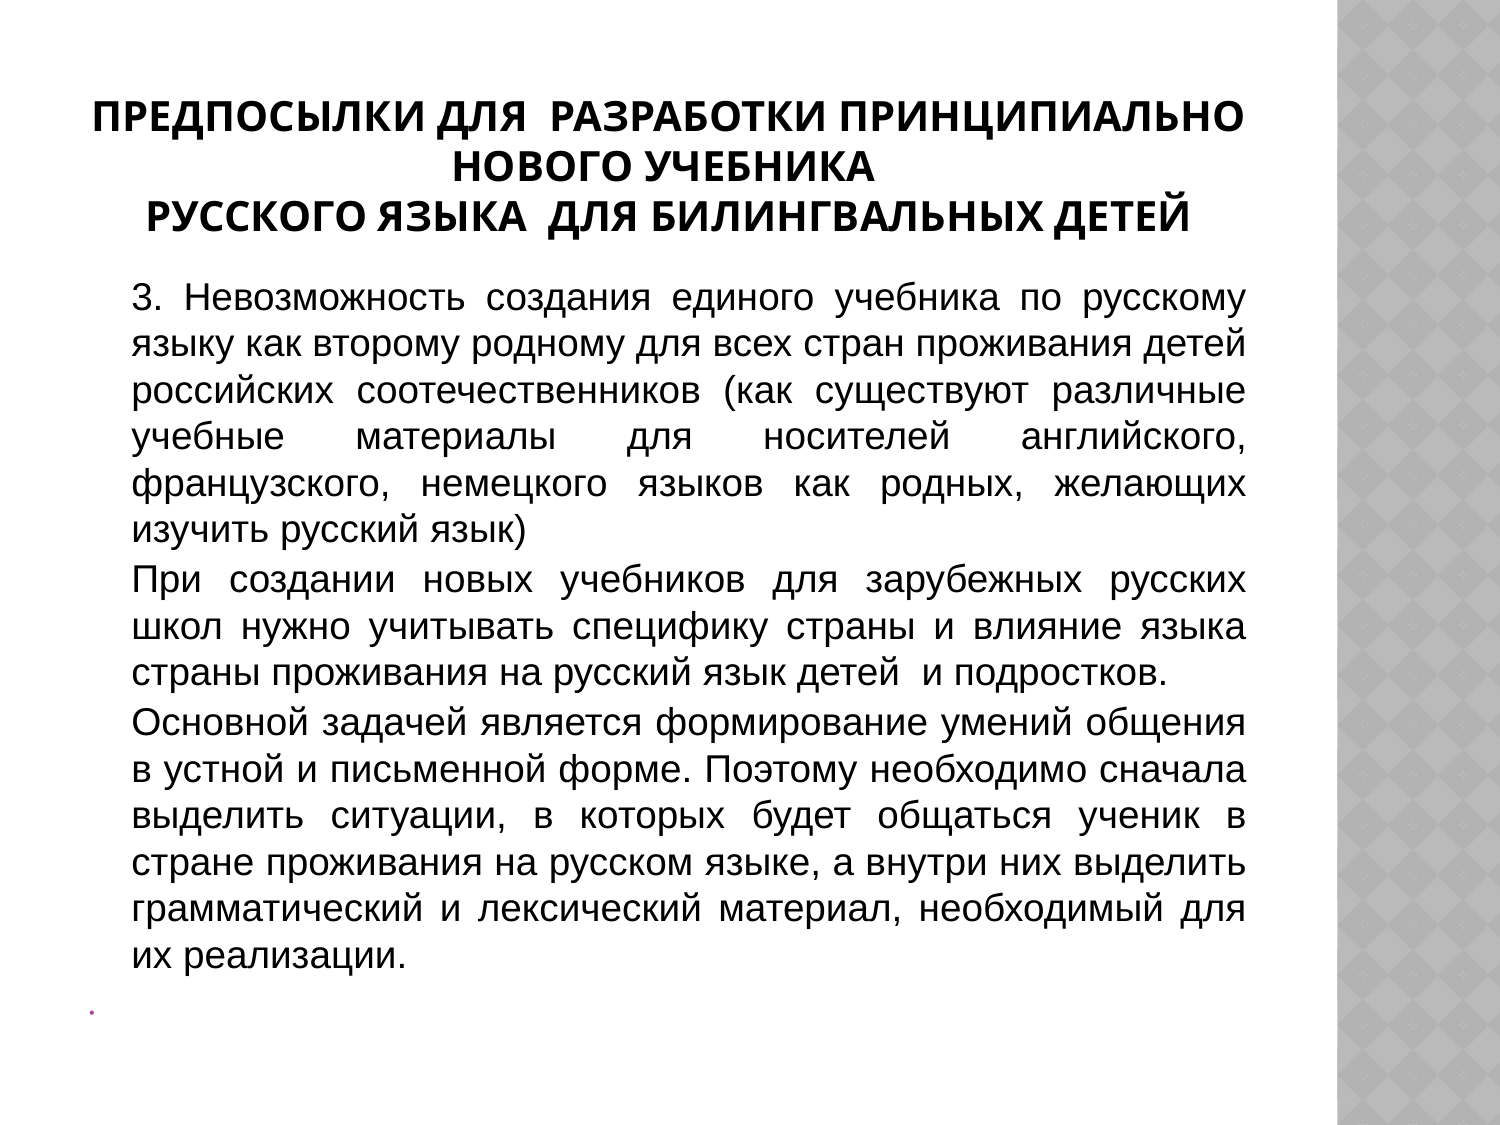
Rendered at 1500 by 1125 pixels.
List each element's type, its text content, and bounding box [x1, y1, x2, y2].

title Предпосылки для разработки принципиально нового учебника русского языка для билингвальных детей [75, 52, 1263, 240]
list 3. Невозможность создания единого учебника по русскому языку как второму родному для всех стран проживания детей российских соотечественников (как существуют различные учебные материалы для носителей английского, французского, немецкого языков как родных, желающих изучить русский язык) При создании новых учебников для зарубежных русских школ нужно учитывать специфику страны и влияние языка страны проживания на русский язык детей и подростков. Основной задачей является формирование умений общения в устной и письменной форме. Поэтому необходимо сначала выделить ситуации, в которых будет общаться ученик в стране проживания на русском языке, а внутри них выделить грамматический и лексический материал, необходимый для их реализации. [75, 264, 1263, 1059]
